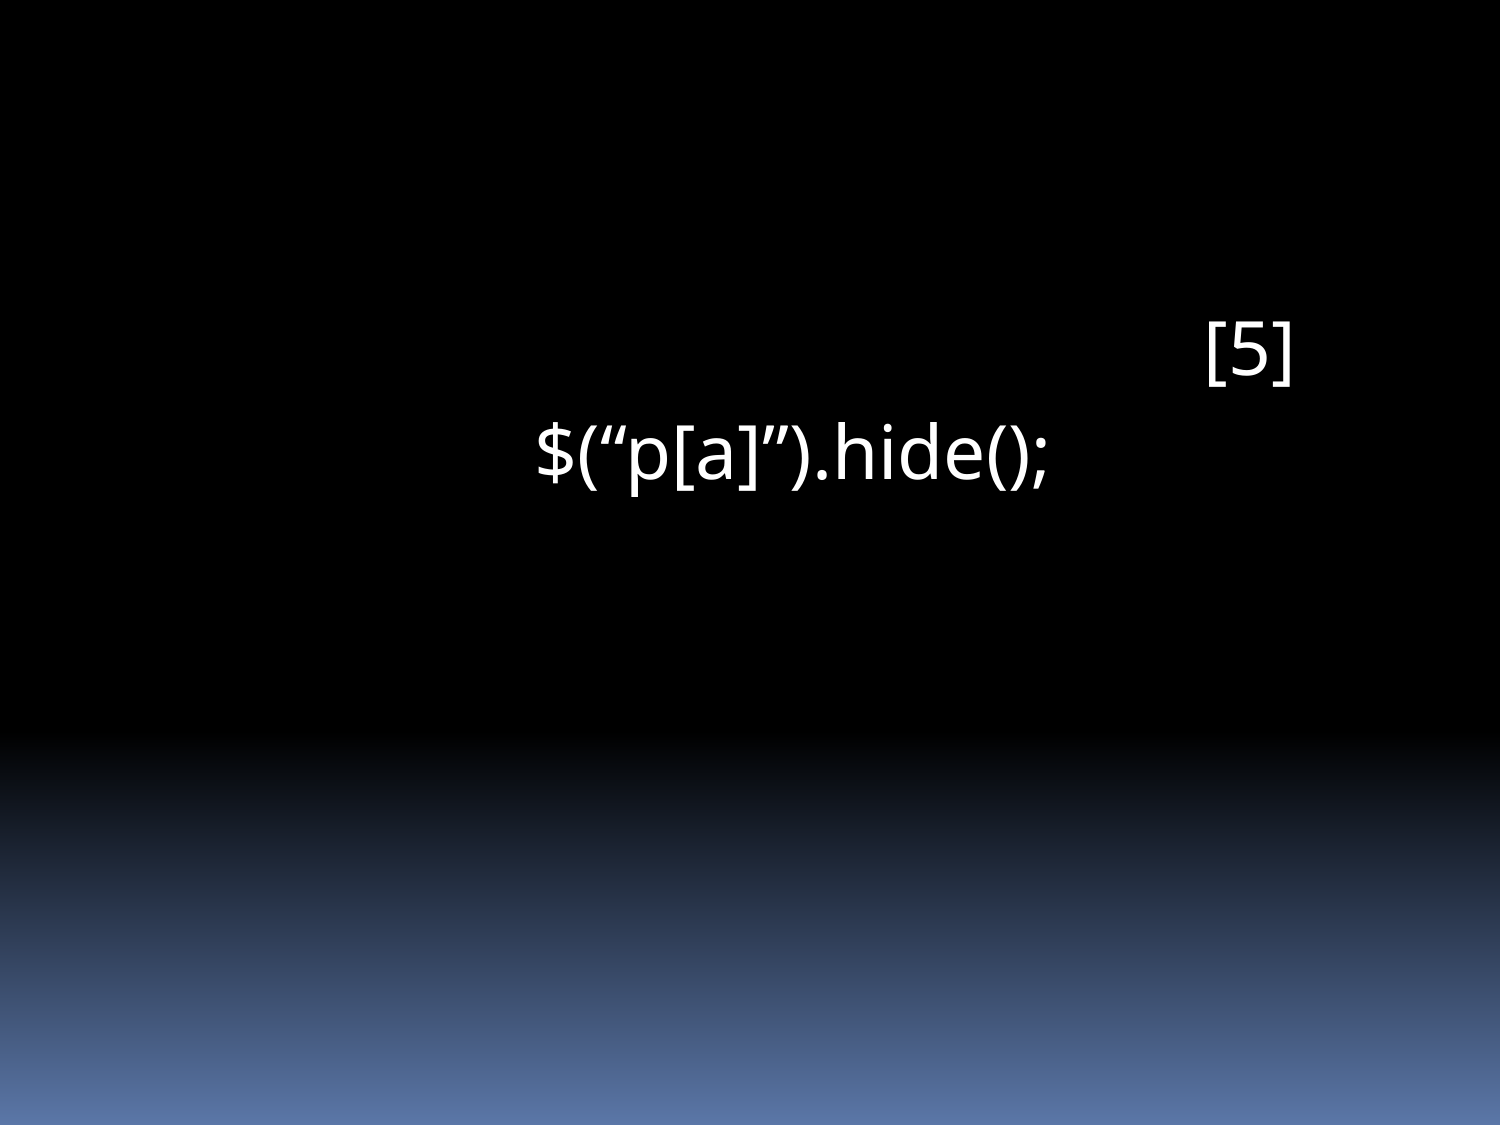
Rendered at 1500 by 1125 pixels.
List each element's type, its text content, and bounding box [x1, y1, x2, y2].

list [5] $(“p[a]”).hide(); [150, 292, 1425, 1043]
